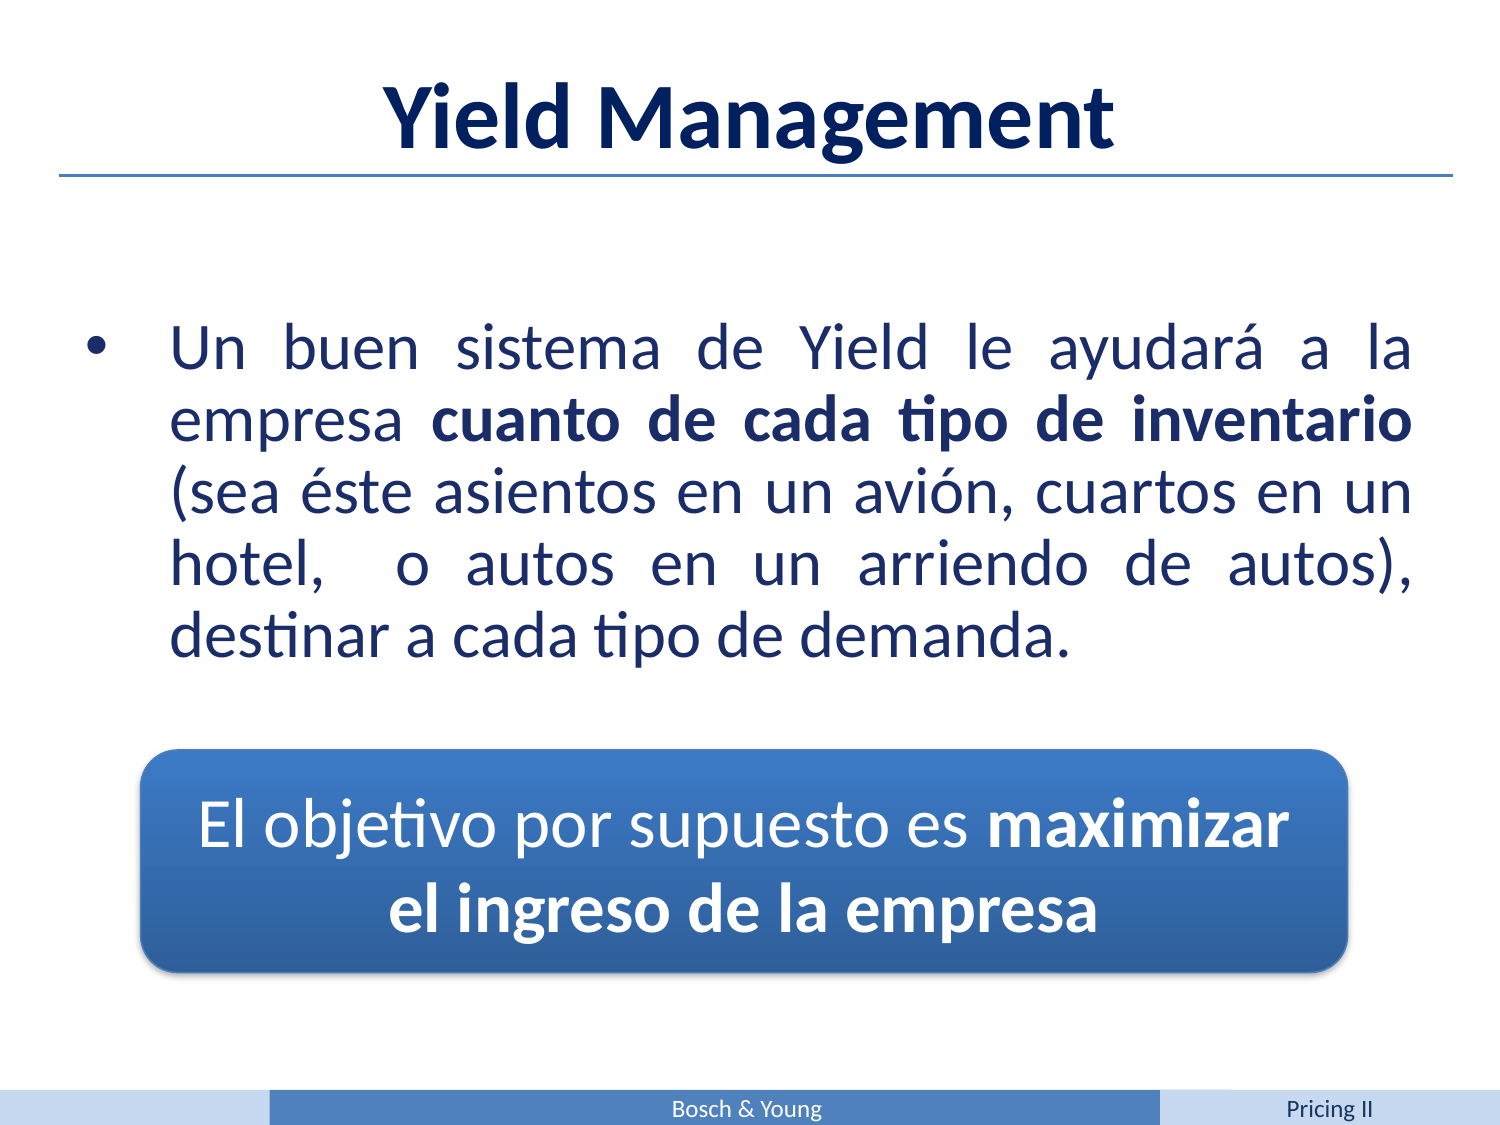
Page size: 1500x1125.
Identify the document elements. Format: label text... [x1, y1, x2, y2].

text_box El objetivo por supuesto es maximizar el ingreso de la empresa [139, 749, 1349, 974]
text_box Un buen sistema de Yield le ayudará a la empresa cuanto de cada tipo de inventario (sea éste asientos en un avión, cuartos en un hotel, o autos en un arriendo de autos), destinar a cada tipo de demanda. [70, 304, 1430, 747]
text_box Yield Management [35, 47, 1465, 175]
text_box Pricing II [1158, 1088, 1500, 1125]
text_box [0, 1088, 272, 1125]
text_box Bosch & Young [272, 1088, 1158, 1125]
